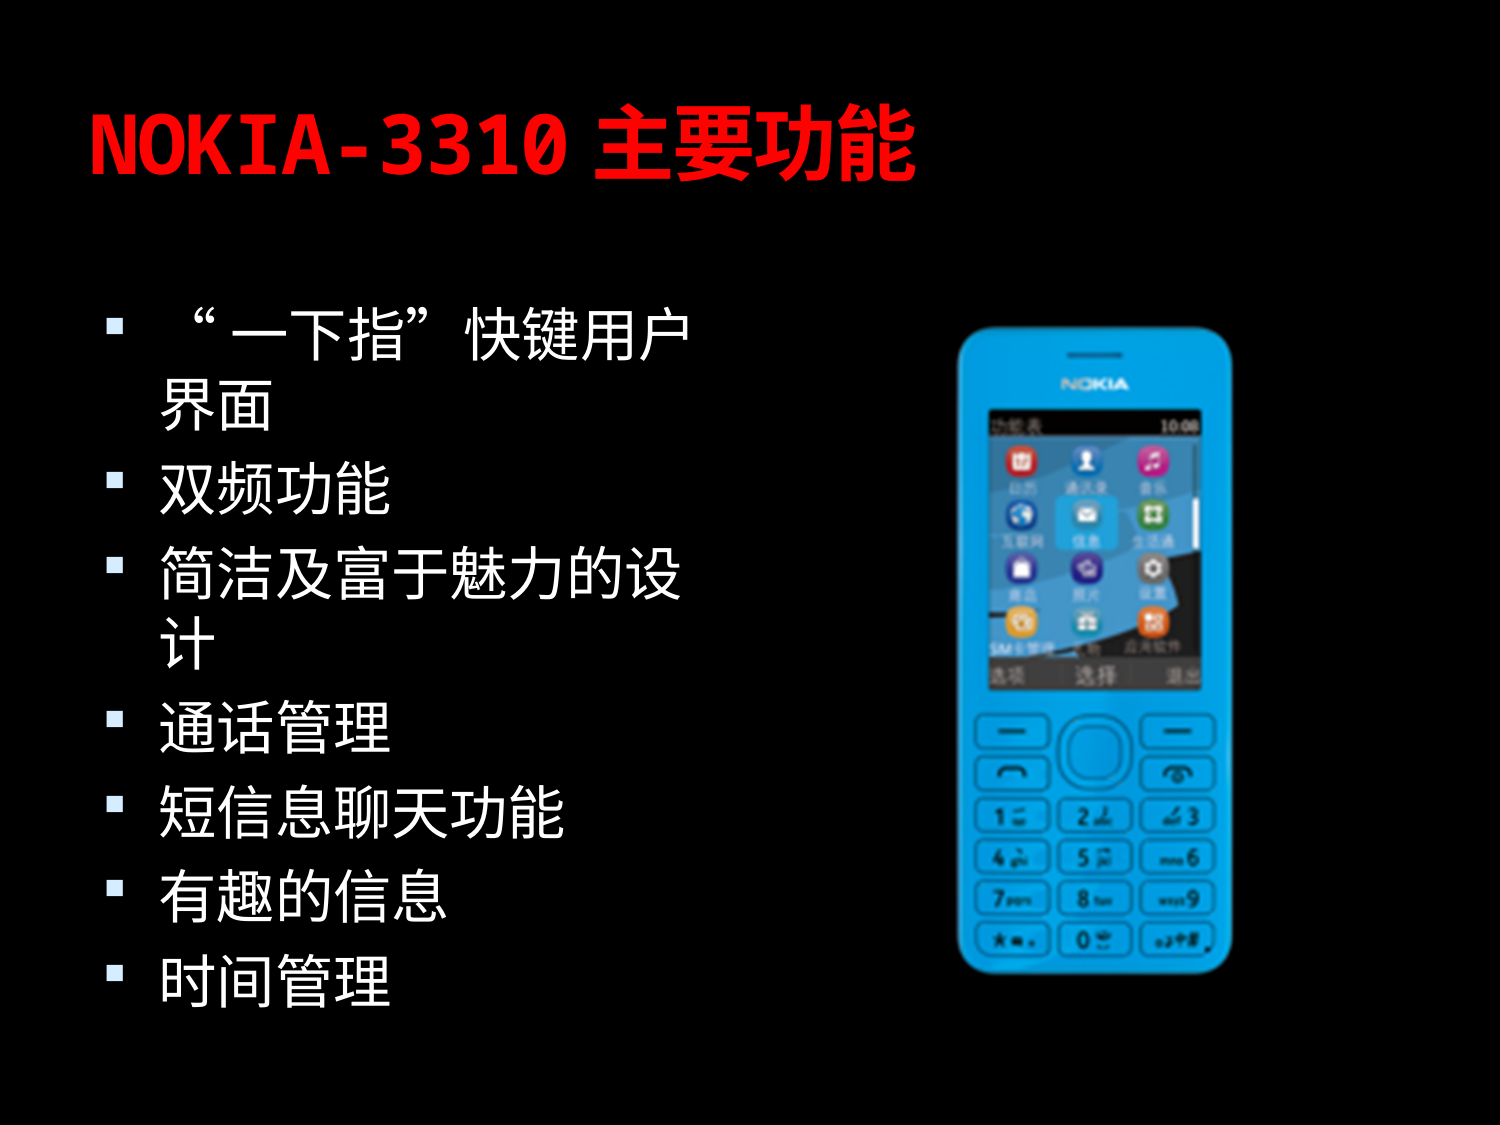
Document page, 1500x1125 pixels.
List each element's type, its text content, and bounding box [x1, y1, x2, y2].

title NOKIA-3310主要功能 [75, 83, 1425, 234]
list “一下指”快键用户界面 双频功能 简洁及富于魅力的设计 通话管理 短信息聊天功能 有趣的信息 时间管理 [76, 290, 739, 1033]
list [898, 323, 1292, 1000]
